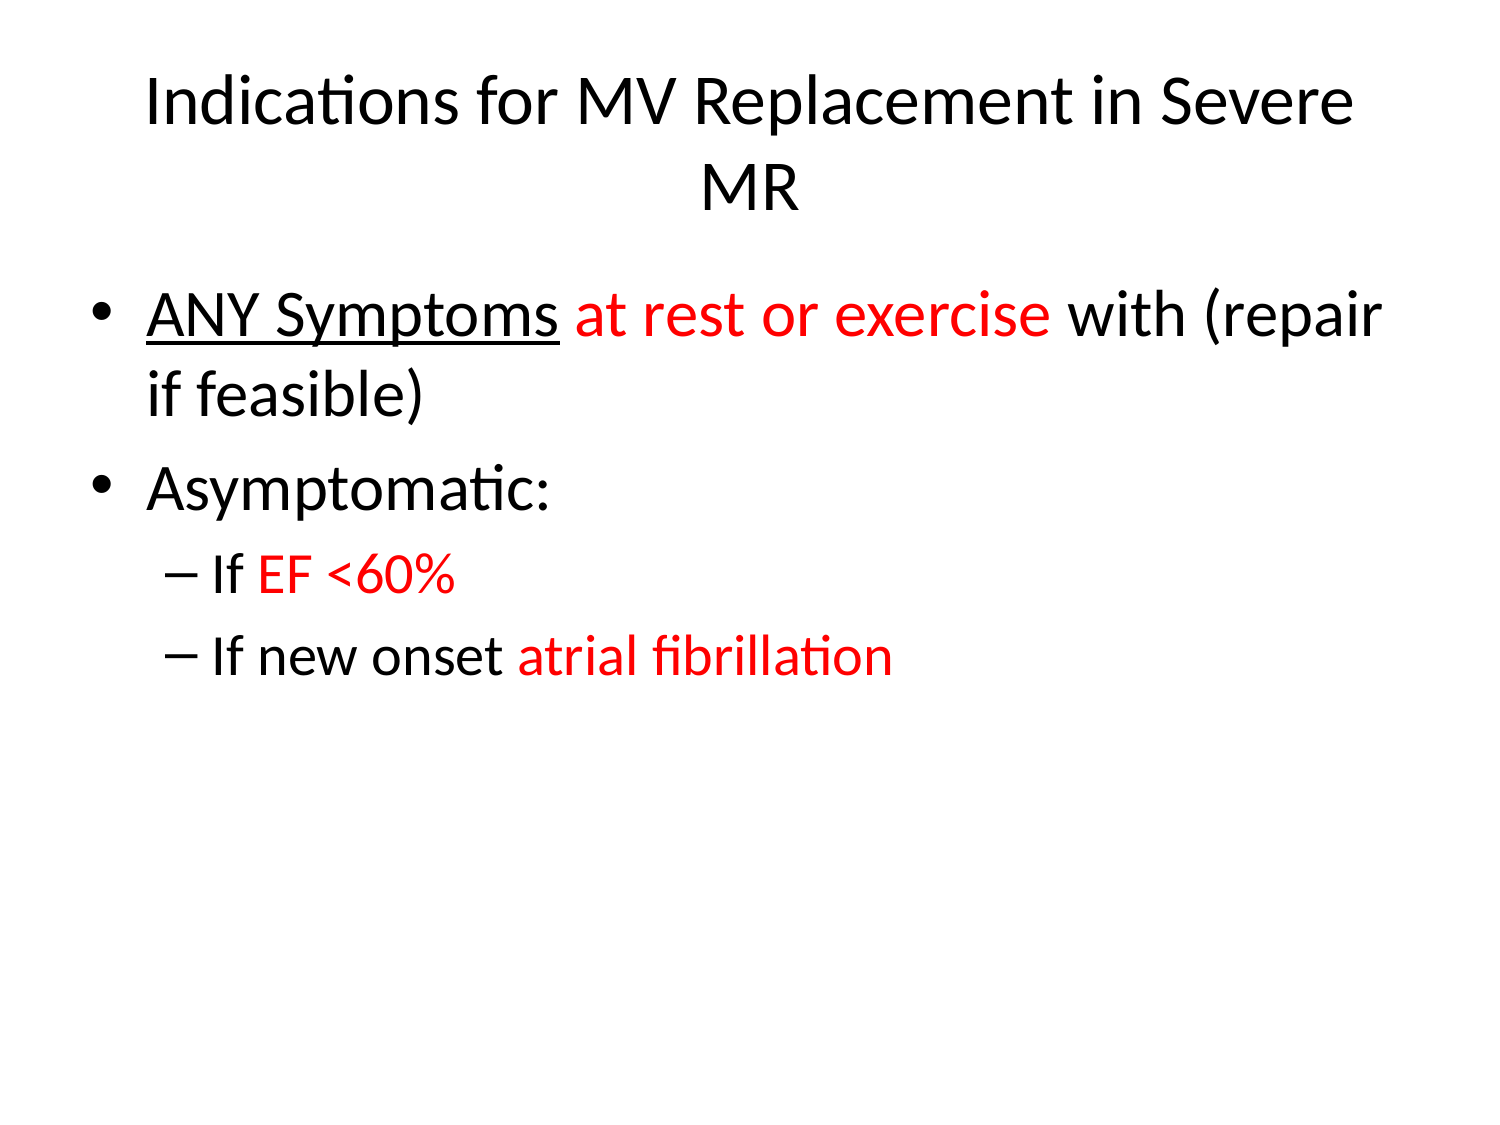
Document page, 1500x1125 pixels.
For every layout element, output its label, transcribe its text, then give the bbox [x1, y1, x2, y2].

list ANY Symptoms at rest or exercise with (repair if feasible) Asymptomatic: If EF <60% If new onset atrial fibrillation [75, 262, 1425, 1005]
title Indications for MV Replacement in Severe MR [75, 45, 1425, 233]
